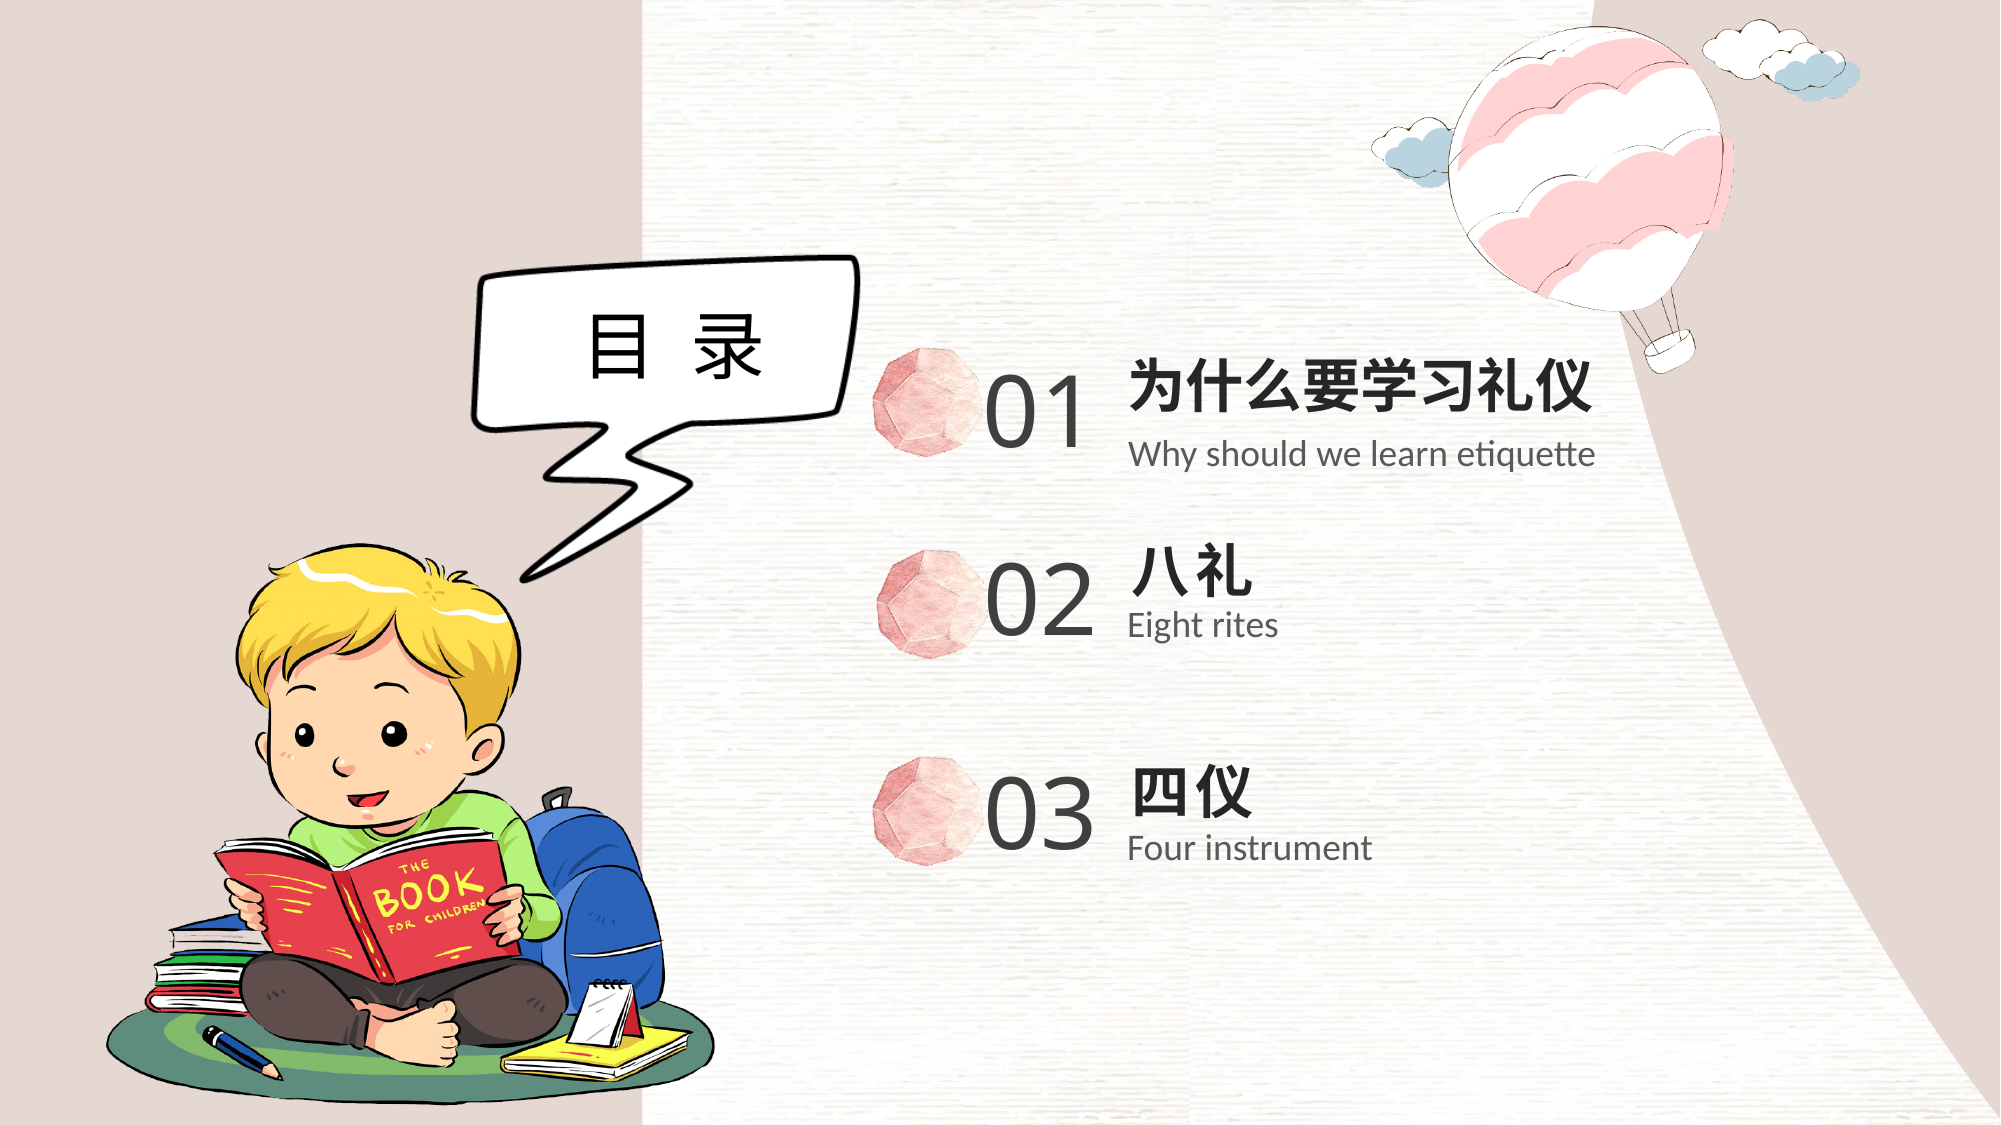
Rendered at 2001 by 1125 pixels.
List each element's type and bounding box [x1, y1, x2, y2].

text_box [364, 167, 1028, 641]
text_box [1112, 747, 1749, 873]
text_box [1112, 526, 1749, 650]
picture [0, 0, 2000, 1125]
text_box [1109, 342, 1870, 479]
